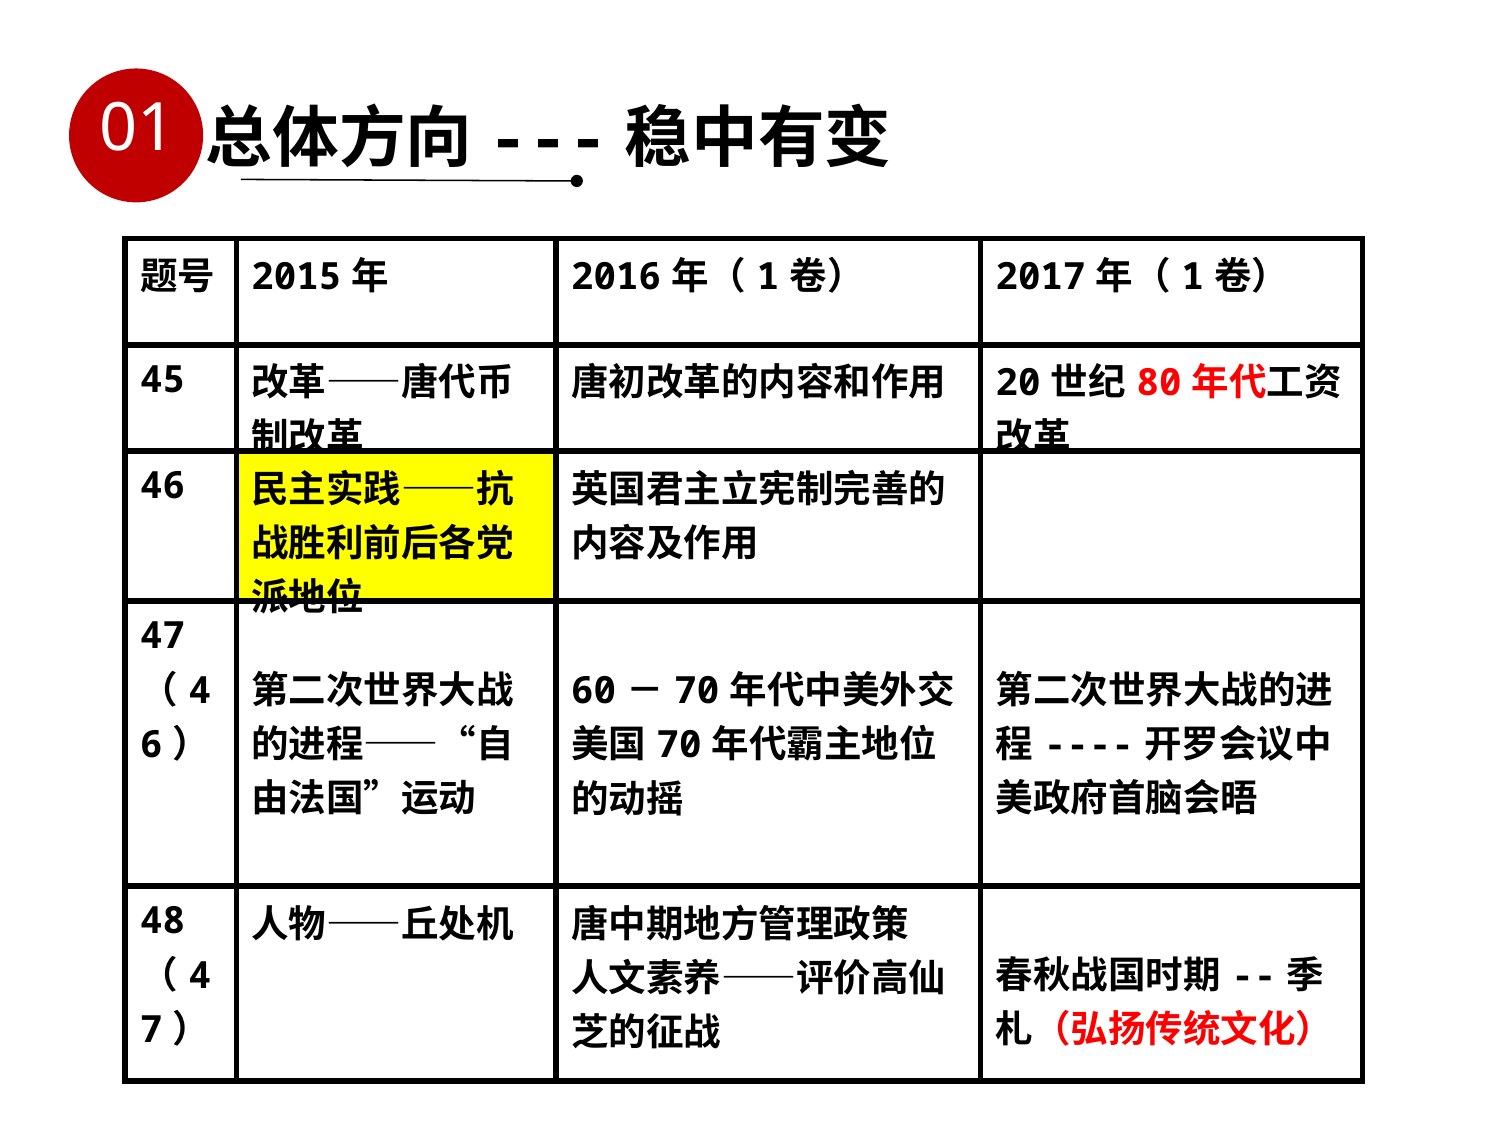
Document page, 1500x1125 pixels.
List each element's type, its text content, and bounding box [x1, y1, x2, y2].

table_cell [983, 454, 1360, 598]
table_cell 20世纪80年代工资改革 [983, 348, 1360, 448]
text_box [100, 66, 172, 76]
table_cell 唐初改革的内容和作用 [559, 348, 978, 448]
table_cell 唐中期地方管理政策 人文素养――评价高仙芝的征战 [559, 889, 978, 1078]
table_header 题号 [128, 241, 234, 342]
text_box [66, 88, 191, 205]
table_cell 47 （46） [128, 604, 234, 883]
table_cell 人物——丘处机 [239, 889, 553, 1078]
table_cell 英国君主立宪制完善的内容及作用 [559, 454, 978, 598]
table_cell 48（47） [128, 889, 234, 1078]
table_cell 60－70年代中美外交 美国70年代霸主地位的动摇 [559, 604, 978, 883]
table_header 2017年（1卷） [983, 241, 1360, 342]
table_header 2016年（1卷） [559, 241, 978, 342]
table_cell 45 [128, 348, 234, 448]
table_cell 46 [128, 454, 234, 598]
table_cell 改革——唐代币制改革 [239, 348, 553, 448]
text_box 总体方向---稳中有变 [191, 87, 907, 183]
table_header 2015年 [239, 241, 553, 342]
table_cell 民主实践——抗战胜利前后各党派地位 [239, 454, 553, 598]
table_cell 第二次世界大战的进程——“自由法国”运动 [239, 604, 553, 883]
table_cell 春秋战国时期--季札（弘扬传统文化） [983, 889, 1360, 1078]
text_box 01 [85, 76, 204, 171]
table_cell 第二次世界大战的进程----开罗会议中美政府首脑会晤 [983, 604, 1360, 883]
